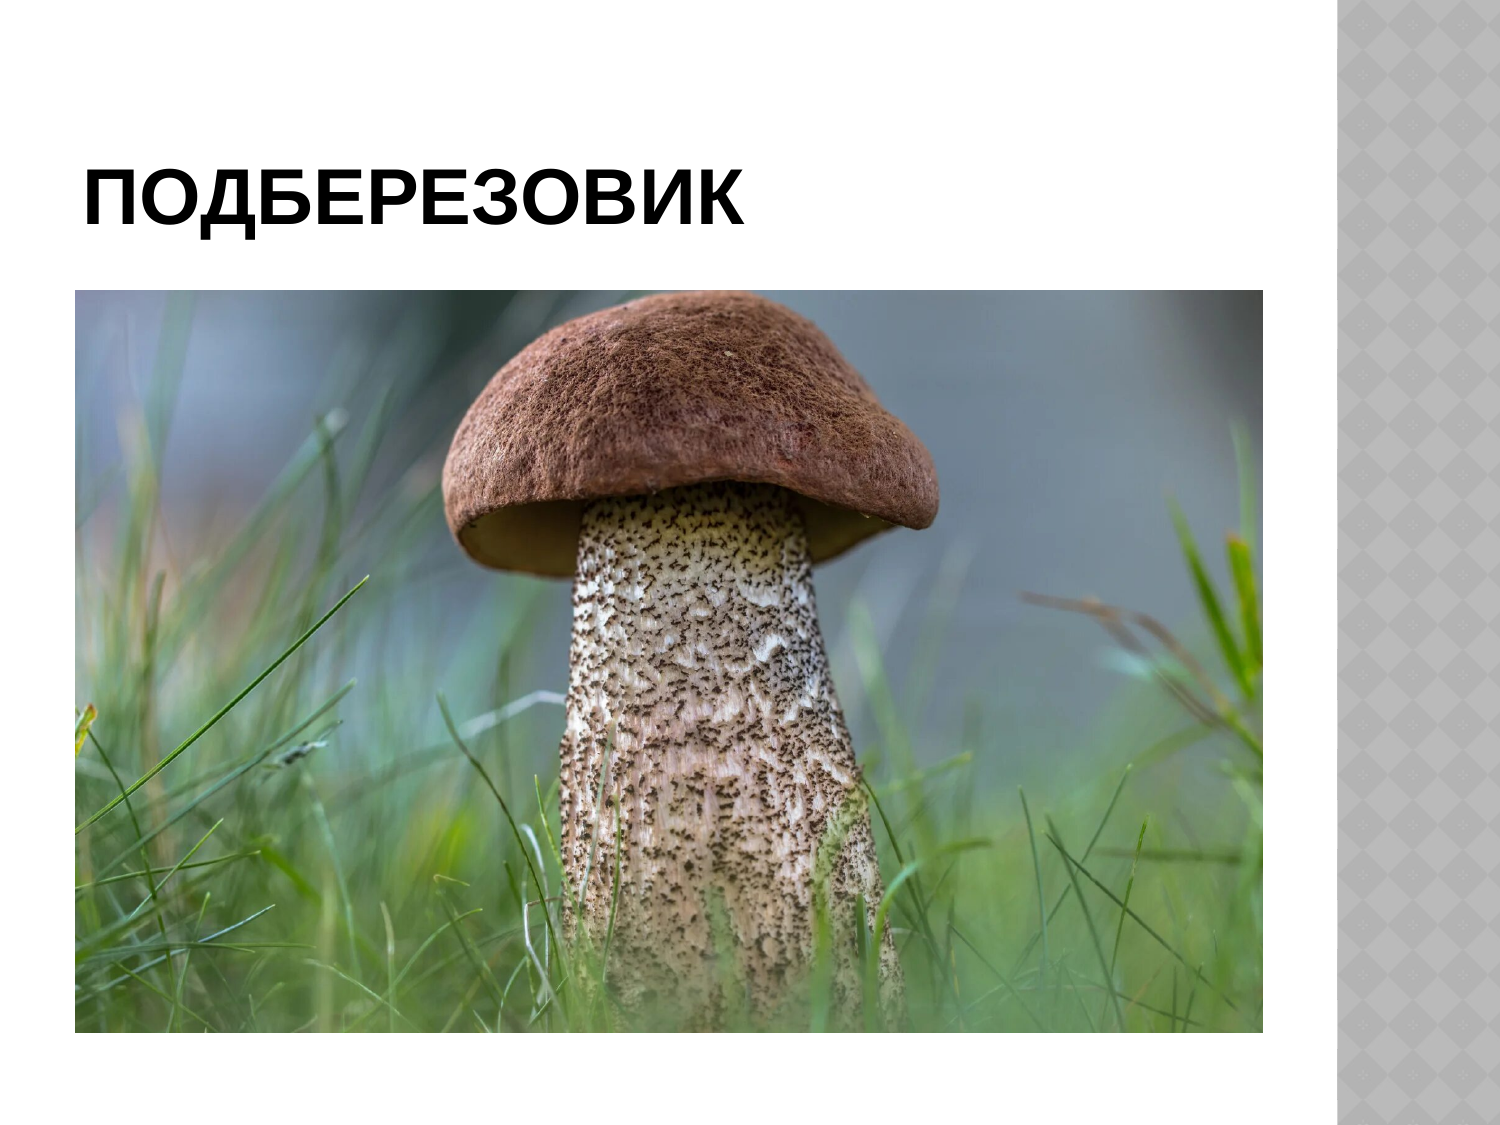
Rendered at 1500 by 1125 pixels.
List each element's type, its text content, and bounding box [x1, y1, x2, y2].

title подберезовик [75, 52, 1263, 240]
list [74, 289, 1263, 1034]
